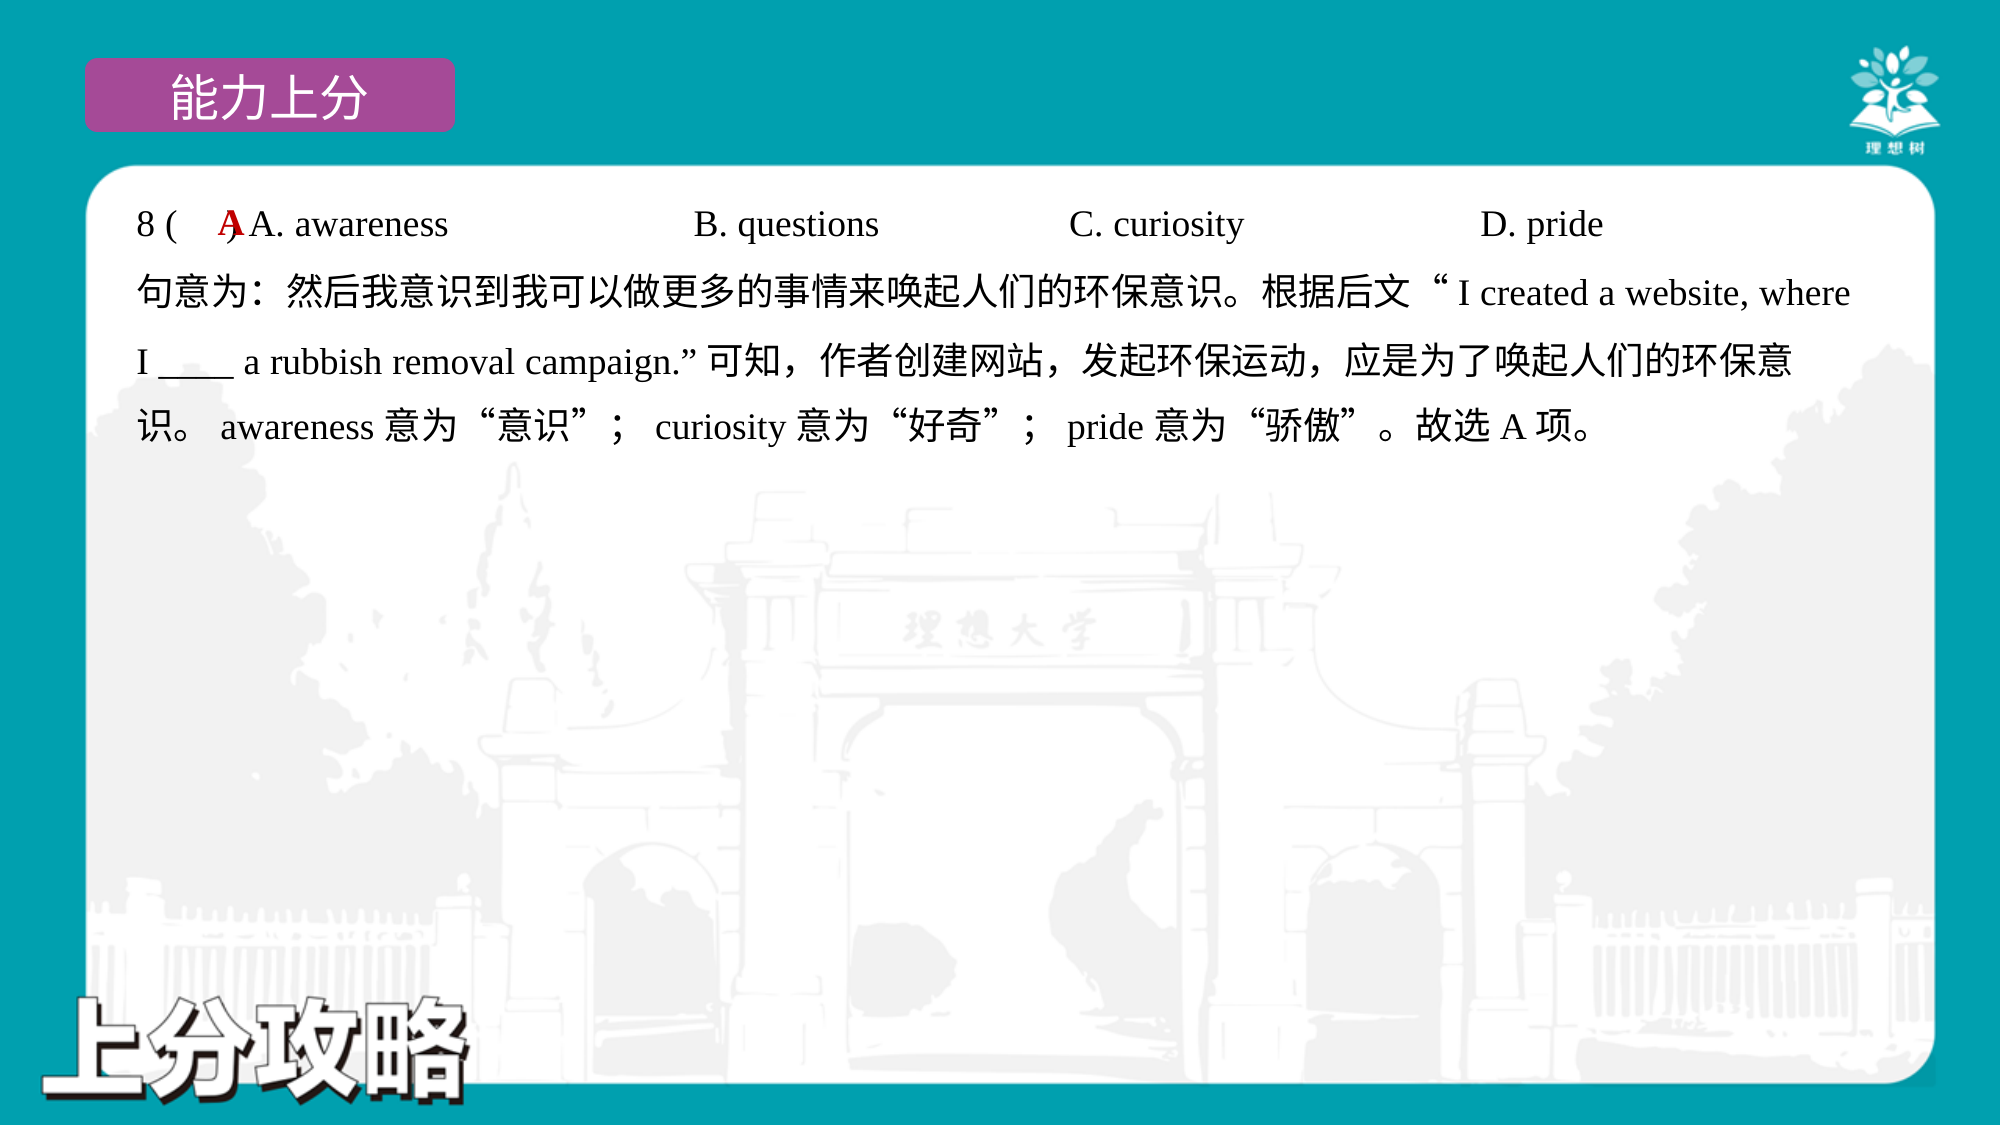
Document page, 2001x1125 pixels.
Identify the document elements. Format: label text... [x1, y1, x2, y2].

text_box 句意为：然后我意识到我可以做更多的事情来唤起人们的环保意识。根据后文“I created a website, where I ____ a rubbish removal campaign.”可知，作者创建网站，发起环保运动，应是为了唤起人们的环保意 识。awareness意为“意识”；curiosity意为“好奇”；pride意为“骄傲”。故选A项。 [136, 244, 1865, 441]
picture [0, 0, 2000, 1125]
text_box 8 ( ) A. awareness B. questions C. curiosity D. pride [136, 176, 1865, 237]
text_box A [204, 176, 259, 236]
